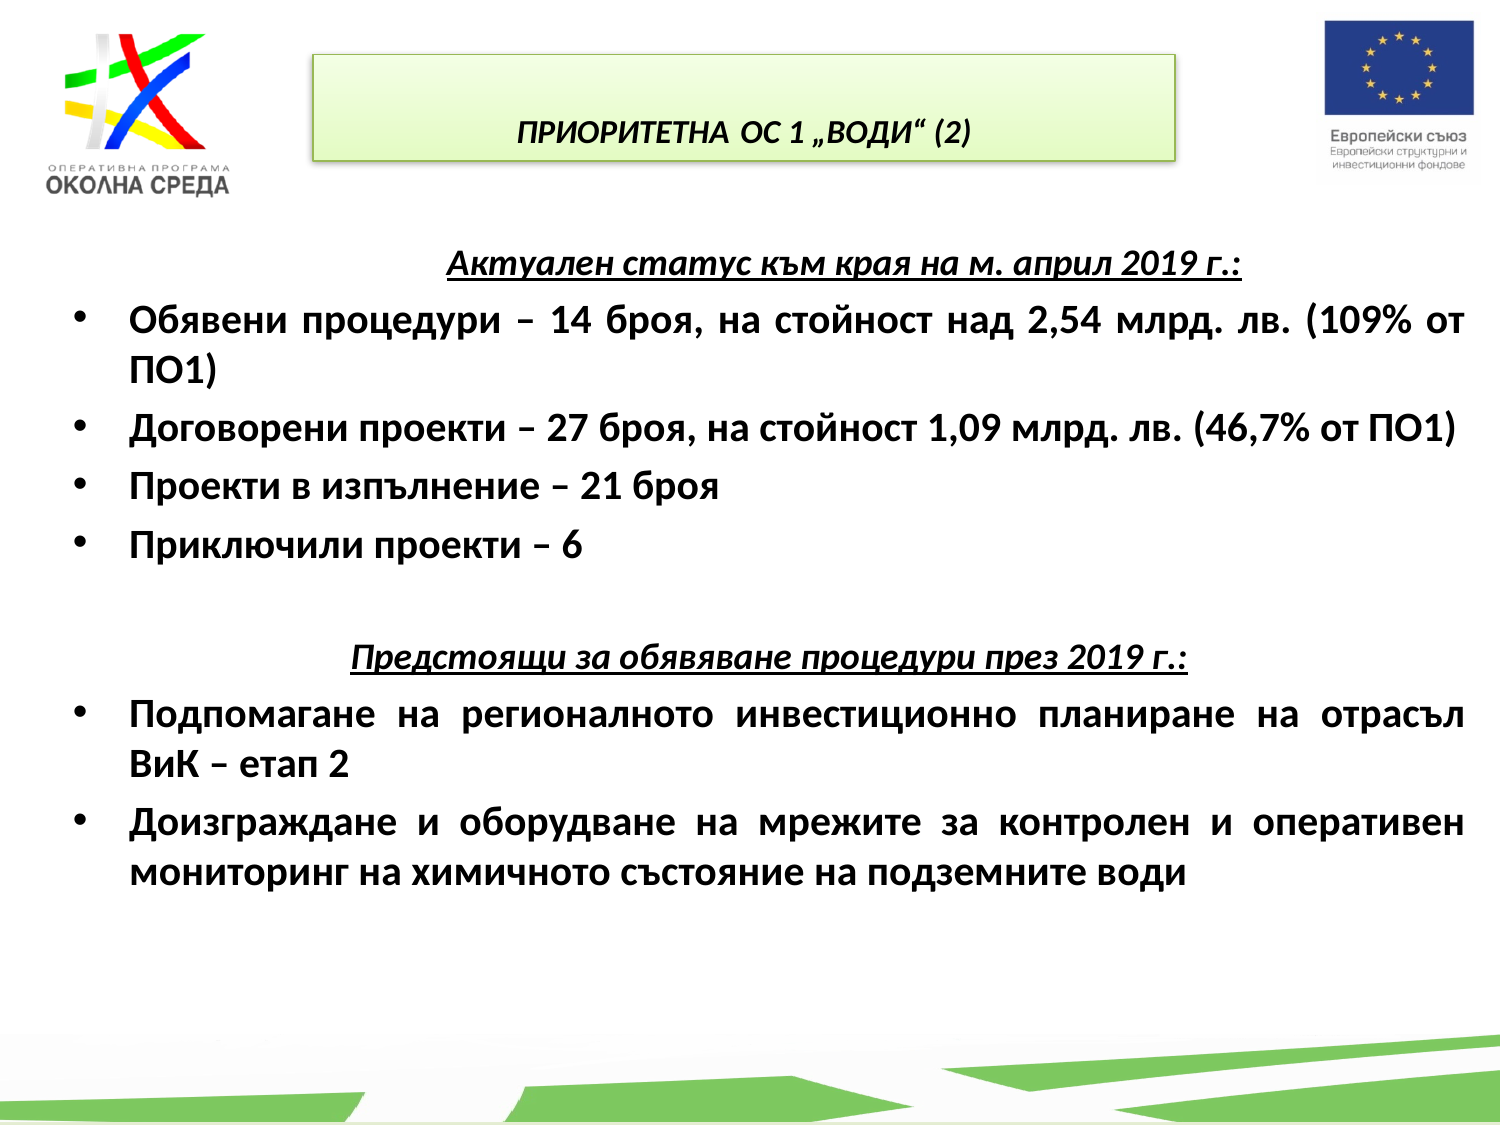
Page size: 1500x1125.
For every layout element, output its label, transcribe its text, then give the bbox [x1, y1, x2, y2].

text_box ПРИОРИТЕТНА ОС 1 „ВОДИ“ (2) [312, 54, 1176, 162]
picture [0, 1034, 1500, 1122]
text_box Актуален статус към края на м. април 2019 г.: Обявени процедури – 14 броя, на стойност над 2,54 млрд. лв. (109% от ПО1) Договорени проекти – 27 броя, на стойност 1,09 млрд. лв. (46,7% от ПО1) Проекти в изпълнение – 21 броя Приключили проекти – 6 Предстоящи за обявяване процедури през 2019 г.: Подпомагане на регионалното инвестиционно планиране на отрасъл ВиК – етап 2 Доизграждане и оборудване на мрежите за контролен и оперативен мониторинг на химичното състояние на подземните води [58, 230, 1481, 1033]
picture [1316, 12, 1481, 185]
picture [16, 12, 255, 211]
